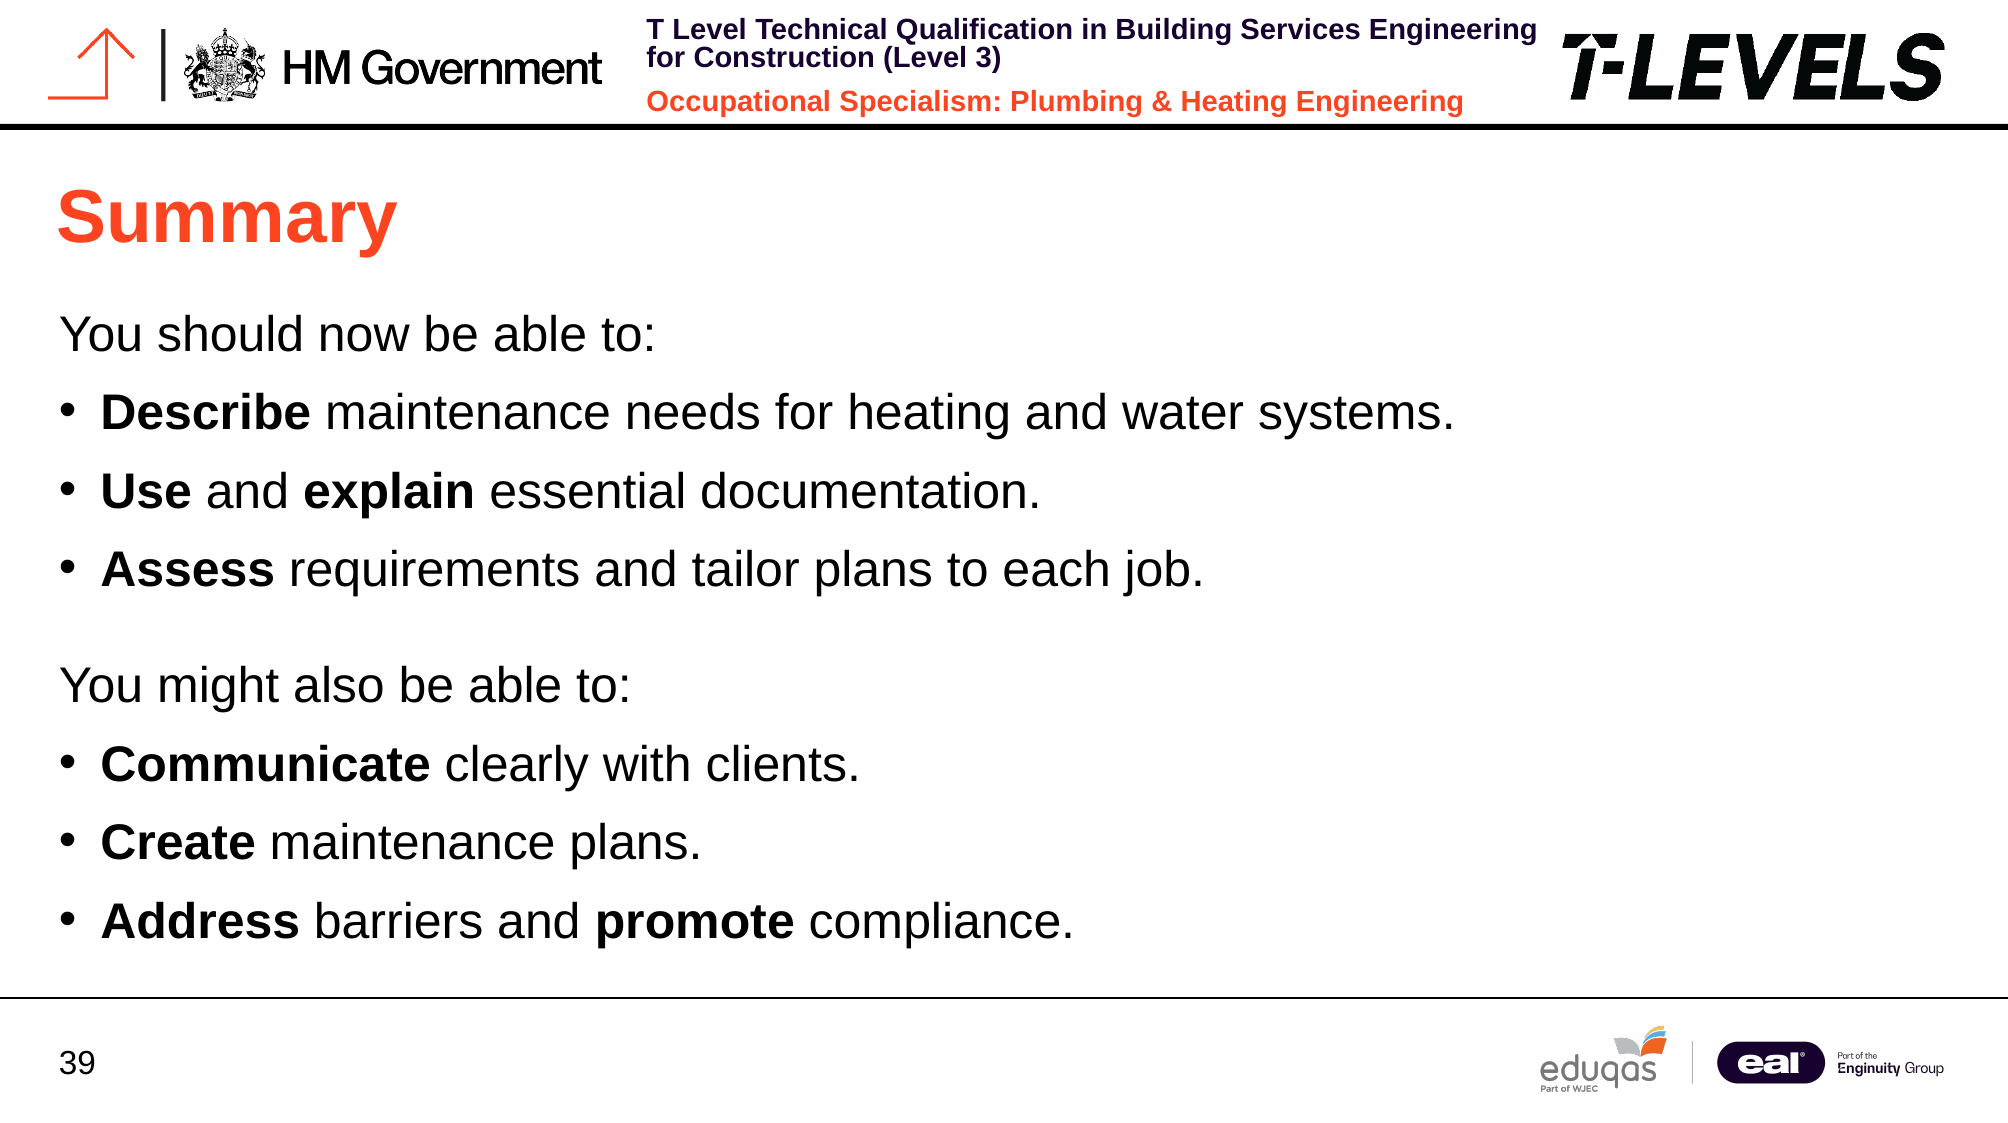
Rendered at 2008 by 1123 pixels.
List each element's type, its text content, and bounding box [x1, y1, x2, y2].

picture [1543, 25, 1964, 108]
list You should now be able to: Describe maintenance needs for heating and water systems. Use and explain essential documentation. Assess requirements and tailor plans to each job. You might also be able to: Communicate clearly with clients. Create maintenance plans. Address barriers and promote compliance. [59, 295, 1949, 984]
picture [43, 27, 141, 100]
picture [1535, 1021, 1949, 1097]
title Summary [41, 111, 1949, 314]
picture [161, 28, 602, 102]
